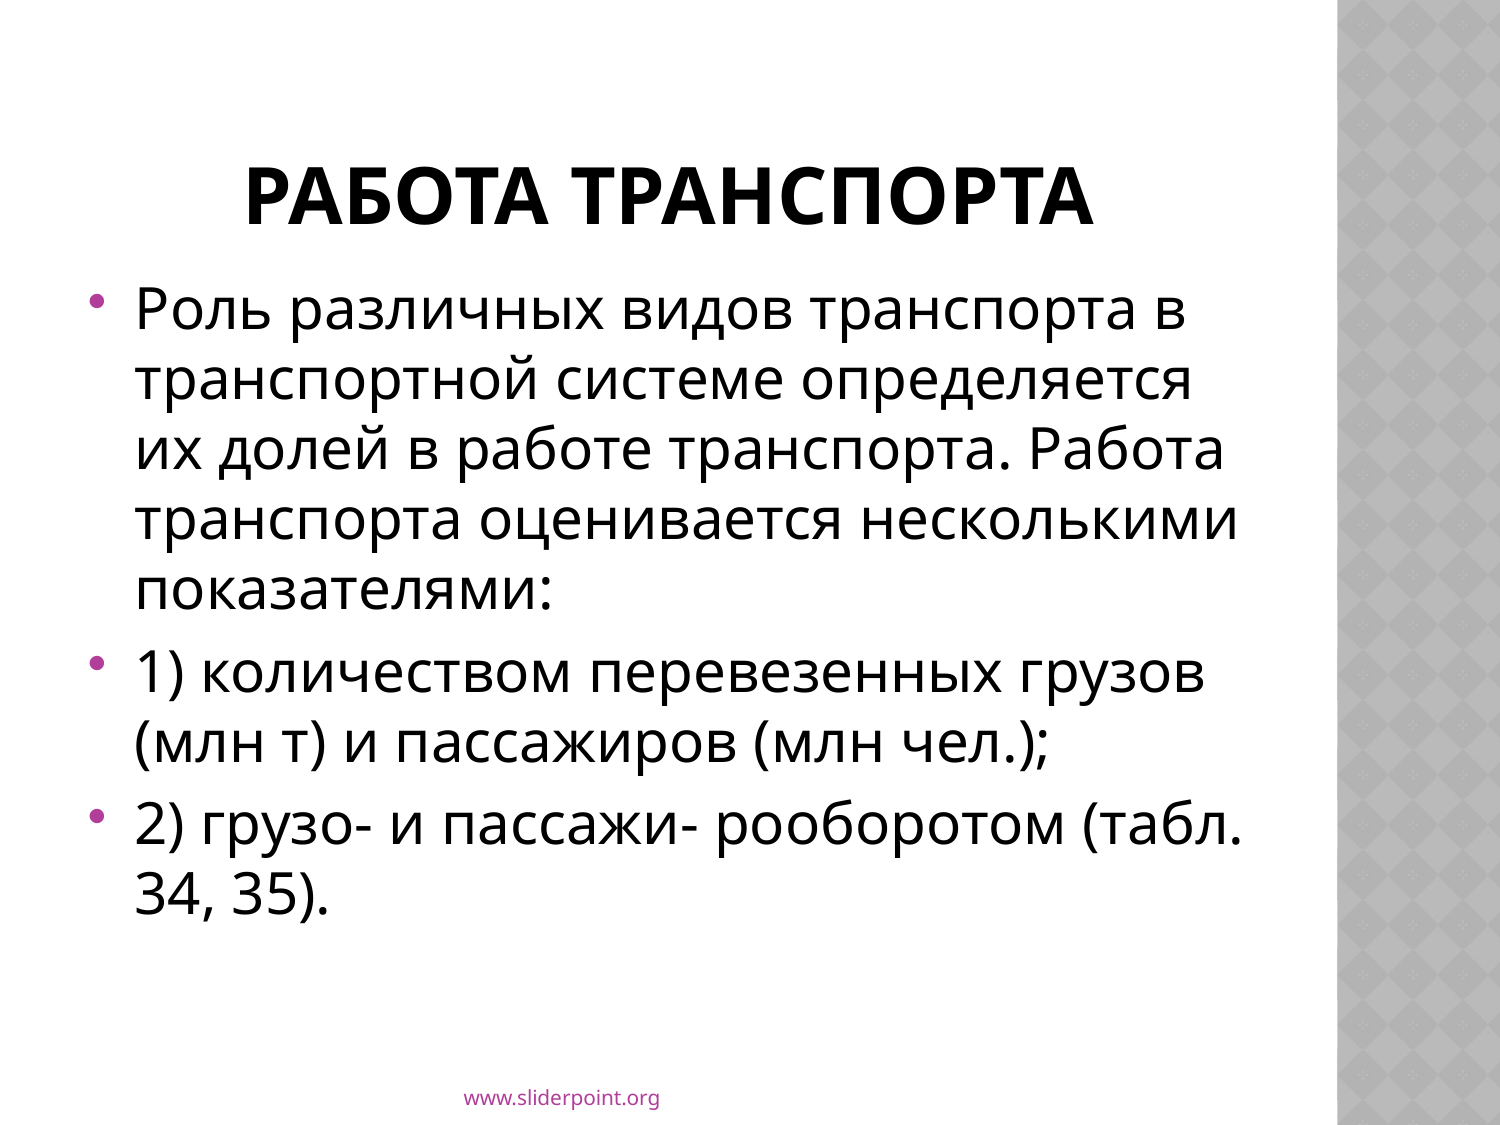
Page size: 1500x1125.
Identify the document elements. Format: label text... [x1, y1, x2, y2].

title Работа транспорта [75, 52, 1263, 240]
footer www.sliderpoint.org [75, 1075, 675, 1114]
list Роль различных видов транспорта в транспортной системе определяется их долей в работе транспорта. Работа транспорта оценивается несколькими показателями: 1) количеством перевезенных грузов (млн т) и пассажиров (млн чел.); 2) грузо- и пассажи- рооборотом (табл. 34, 35). [75, 264, 1263, 1059]
